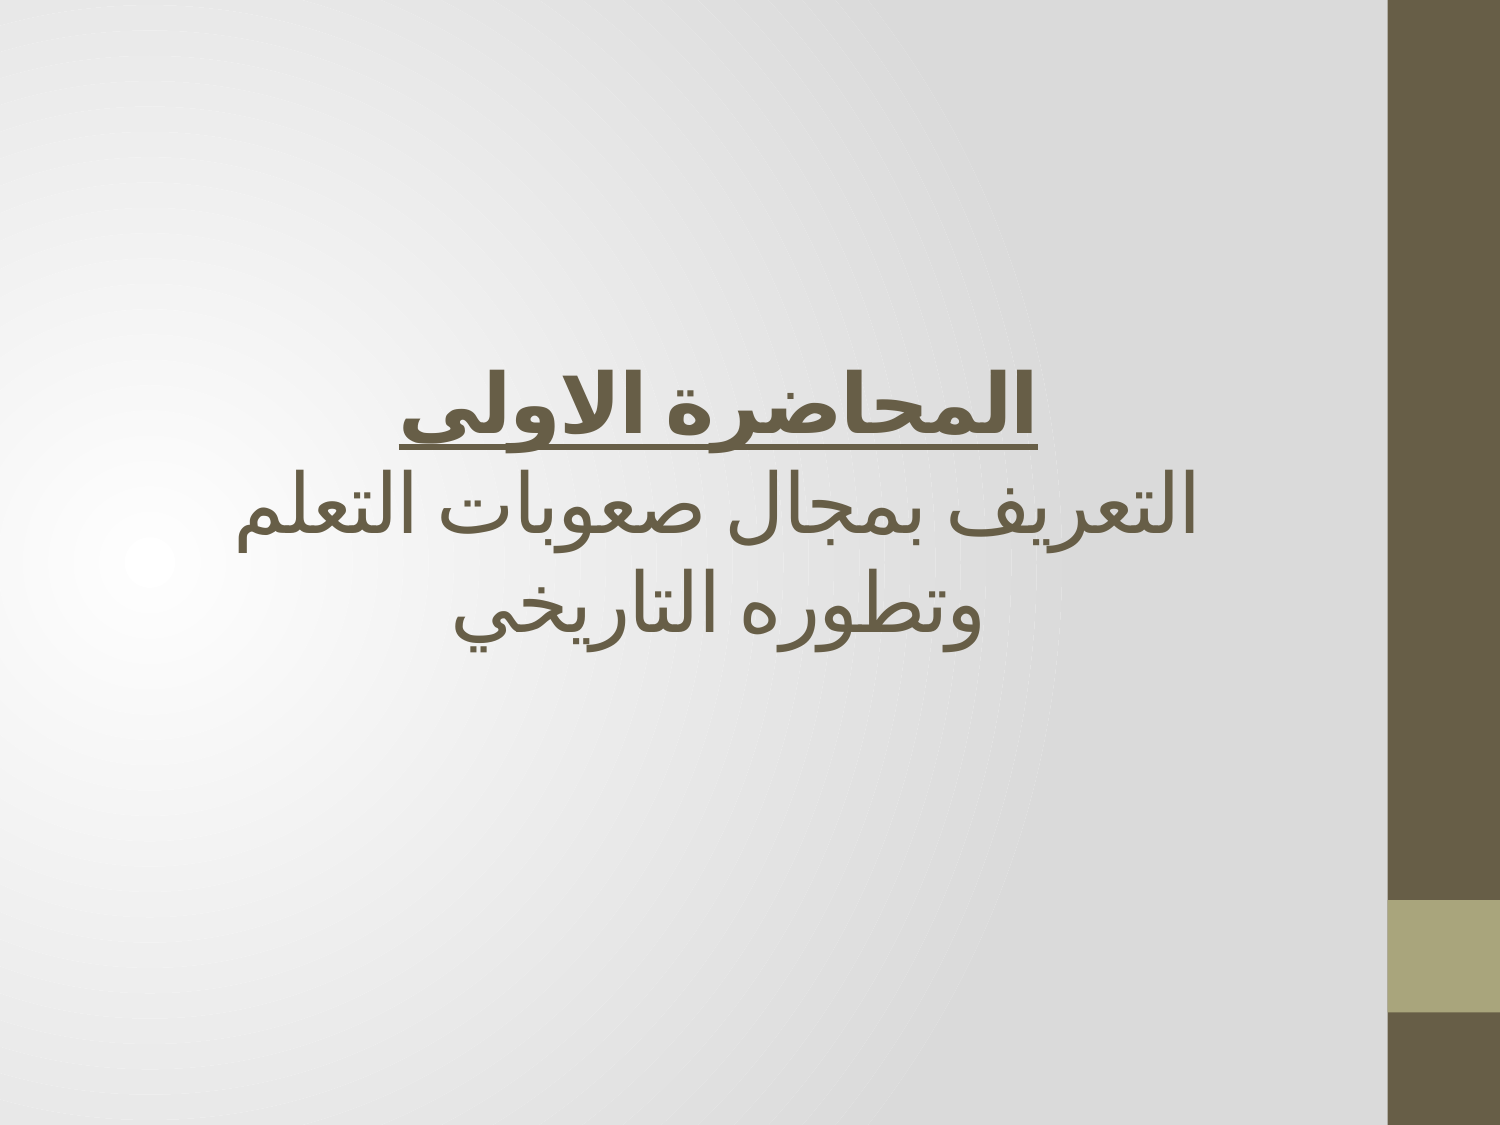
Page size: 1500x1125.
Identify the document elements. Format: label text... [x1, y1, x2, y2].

title المحاضرة الاولى التعريف بمجال صعوبات التعلم وتطوره التاريخي [100, 231, 1338, 658]
